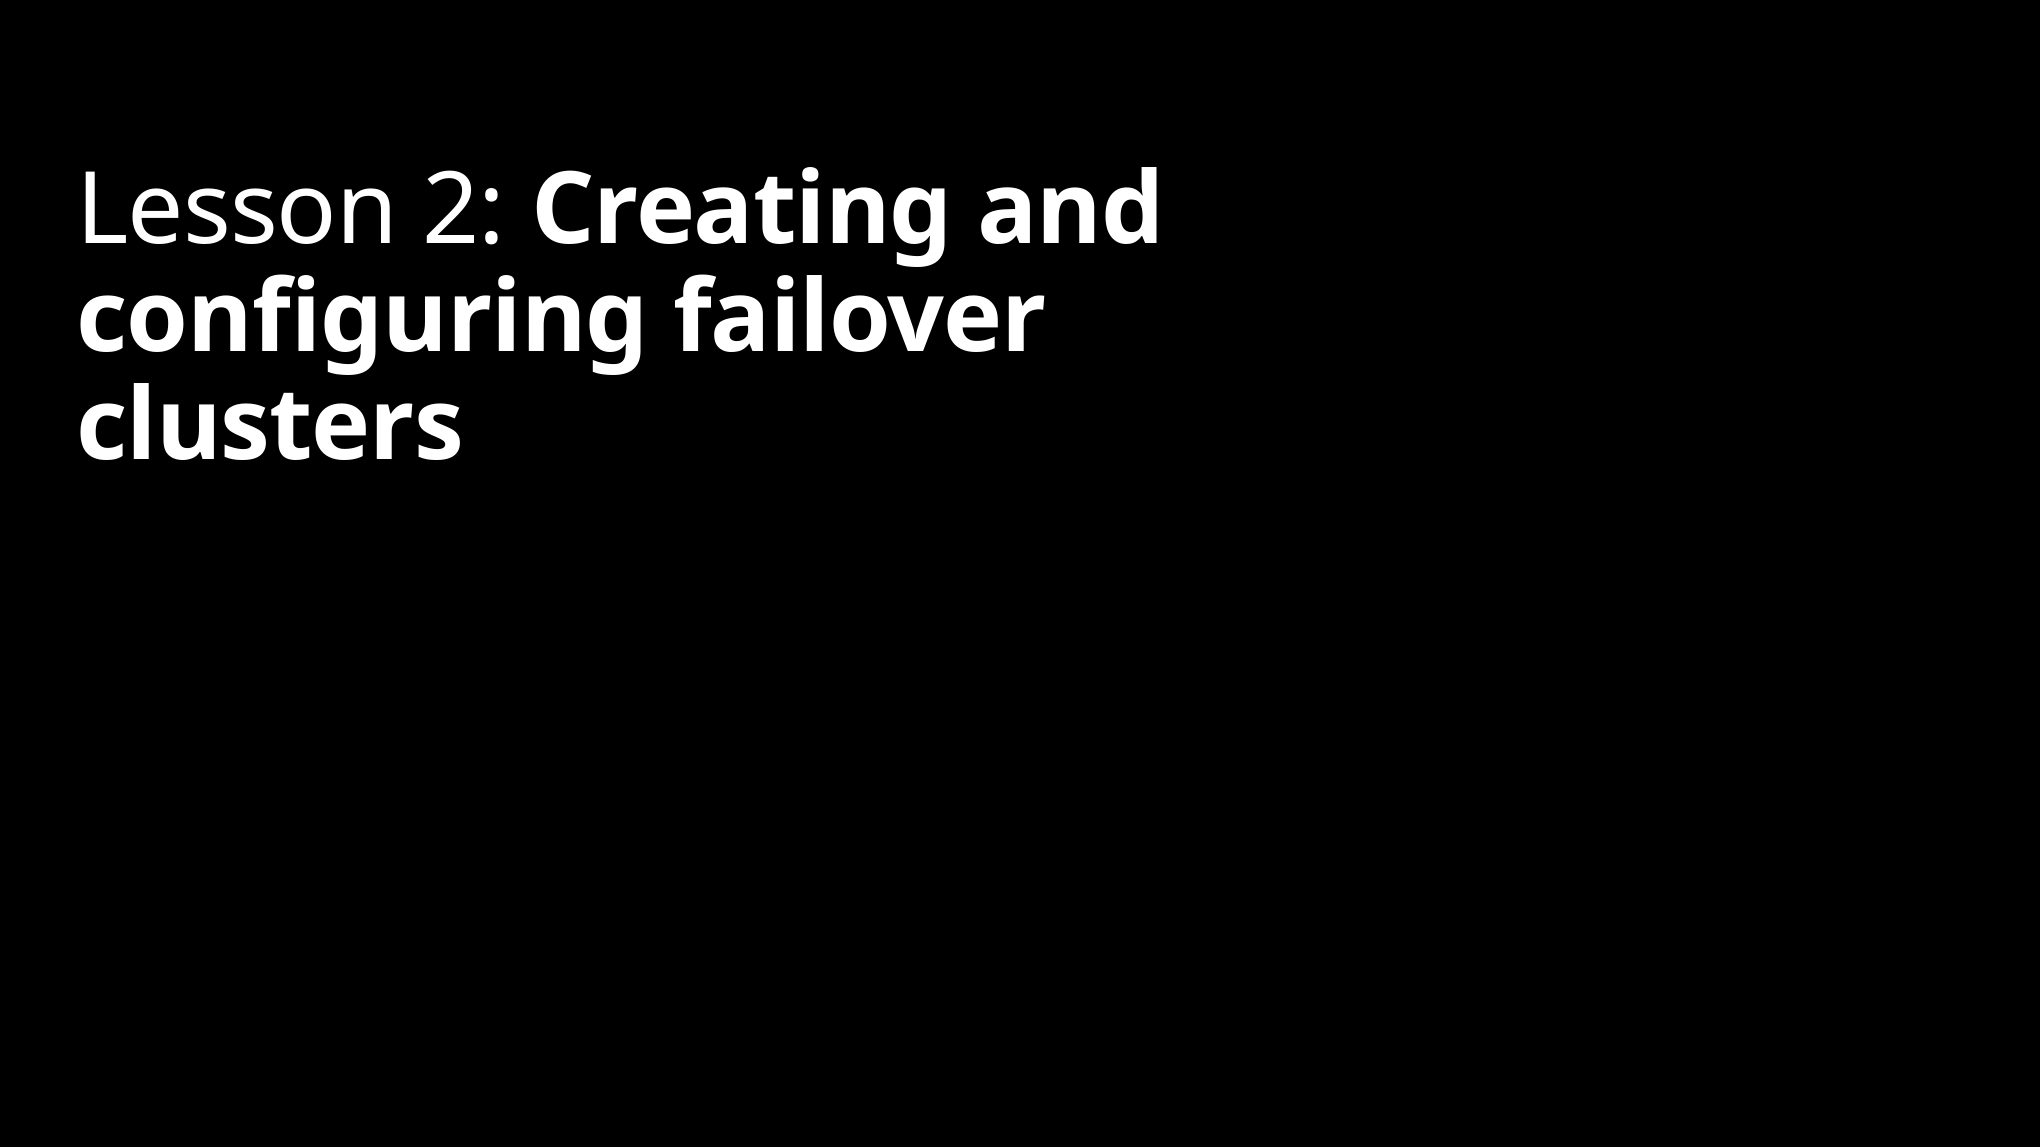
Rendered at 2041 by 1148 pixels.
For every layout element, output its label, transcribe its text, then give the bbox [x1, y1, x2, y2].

title Lesson 2: Creating and configuring failover clusters [76, 157, 1324, 753]
